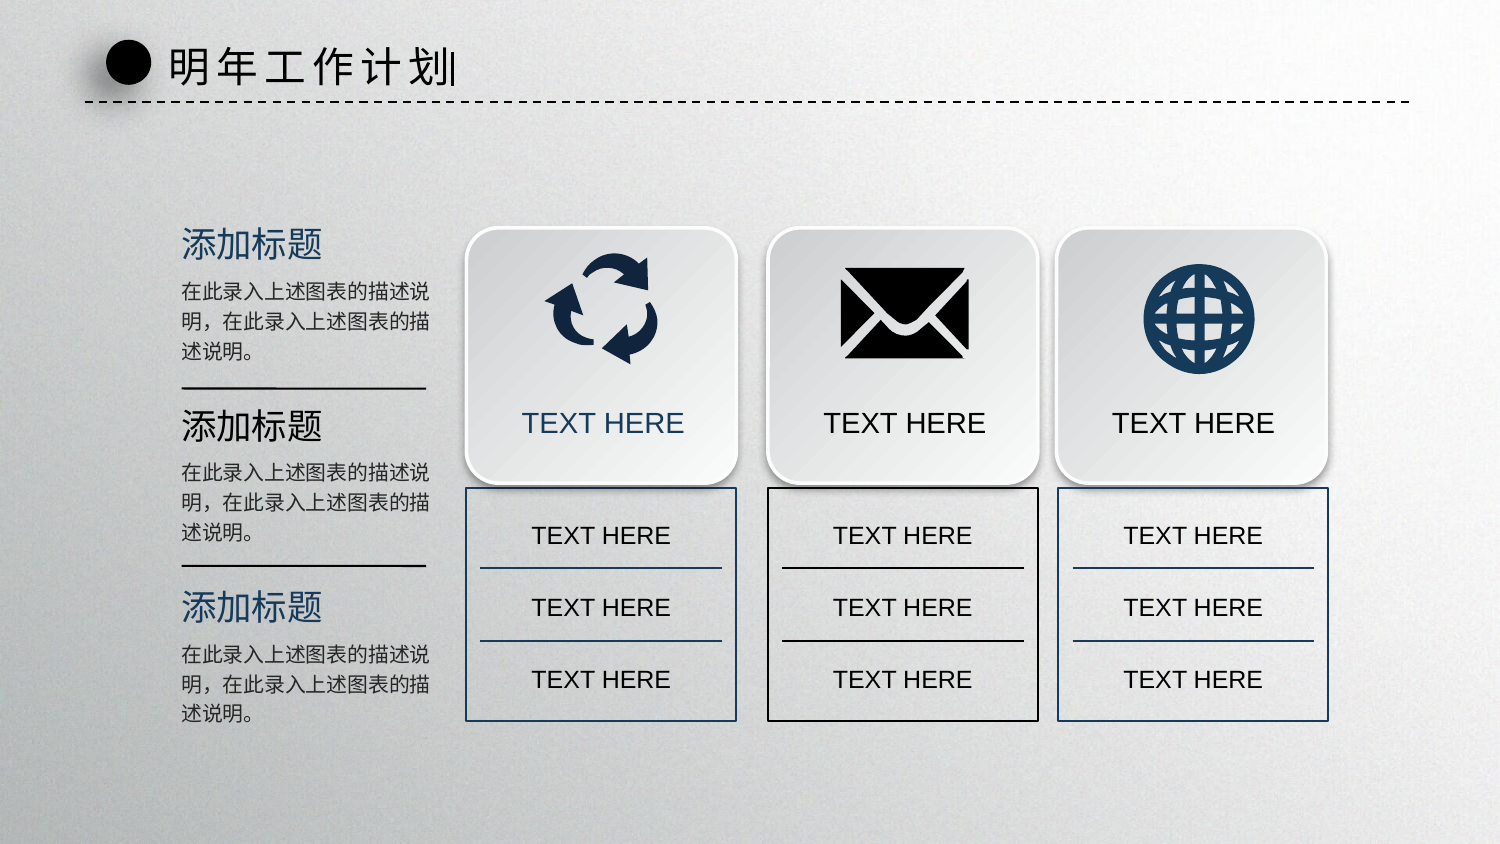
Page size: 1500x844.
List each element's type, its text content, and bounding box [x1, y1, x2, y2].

text_box [104, 37, 153, 87]
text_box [1056, 227, 1327, 484]
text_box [767, 492, 1039, 722]
picture [0, 0, 1500, 844]
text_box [466, 227, 737, 484]
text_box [767, 227, 1039, 484]
text_box 添加标题 [169, 398, 351, 453]
text_box 在此录入上述图表的描述说明，在此录入上述图表的描述说明。 [170, 449, 449, 551]
text_box 明年工作计划 [153, 33, 466, 99]
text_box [466, 492, 737, 722]
text_box 在此录入上述图表的描述说明，在此录入上述图表的描述说明。 [170, 630, 449, 732]
text_box 添加标题 [169, 216, 351, 271]
text_box 在此录入上述图表的描述说明，在此录入上述图表的描述说明。 [170, 267, 449, 369]
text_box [1058, 487, 1329, 722]
text_box 添加标题 [169, 579, 351, 634]
